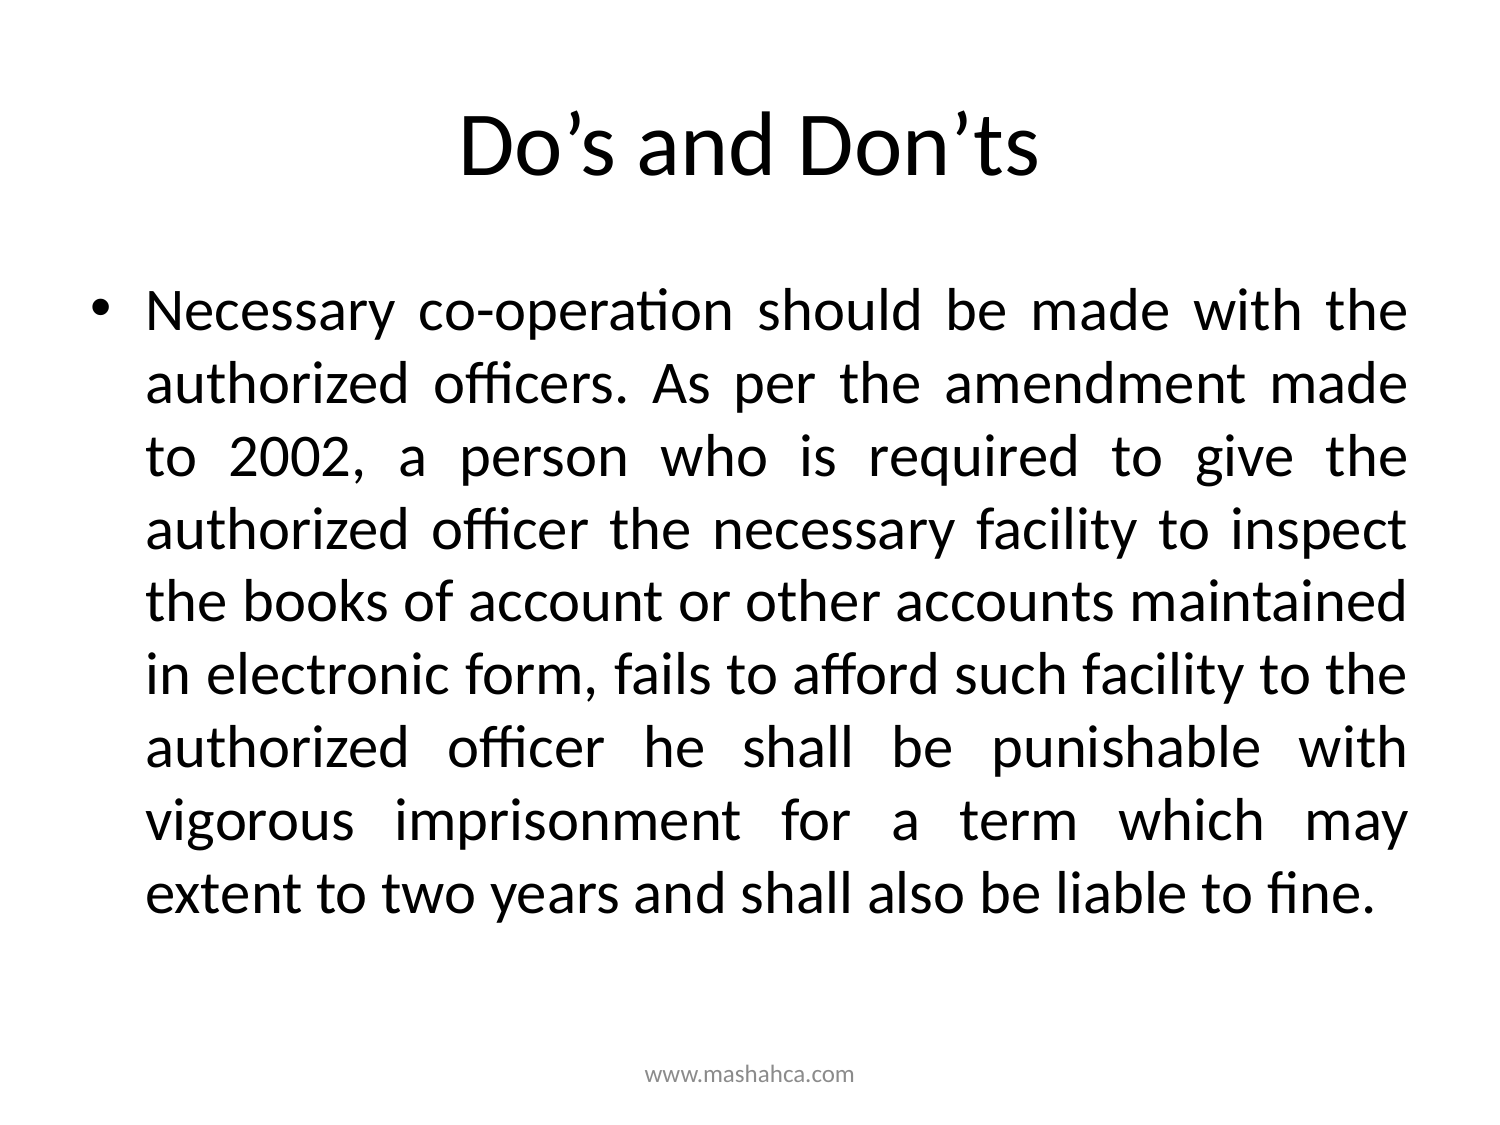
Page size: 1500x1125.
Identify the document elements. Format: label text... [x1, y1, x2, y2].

footer www.mashahca.com [512, 1042, 988, 1103]
list Necessary co-operation should be made with the authorized officers. As per the amendment made to 2002, a person who is required to give the authorized officer the necessary facility to inspect the books of account or other accounts maintained in electronic form, fails to afford such facility to the authorized officer he shall be punishable with vigorous imprisonment for a term which may extent to two years and shall also be liable to fine. [75, 262, 1425, 1005]
title Do’s and Don’ts [75, 45, 1425, 233]
